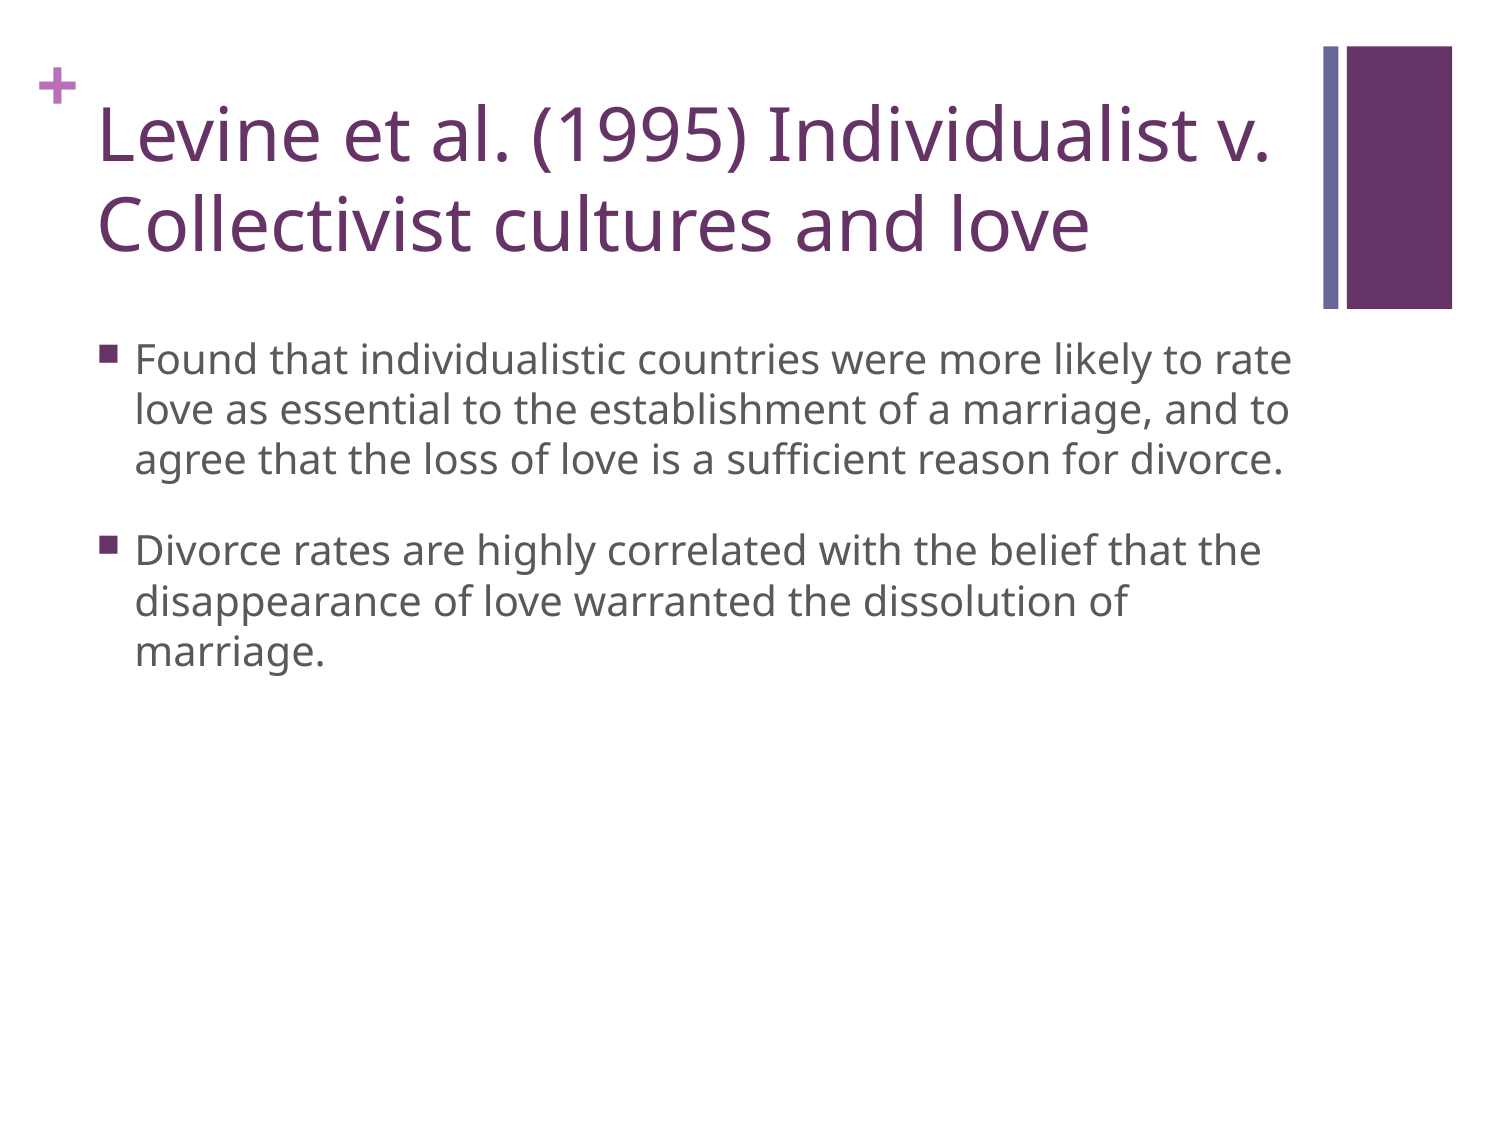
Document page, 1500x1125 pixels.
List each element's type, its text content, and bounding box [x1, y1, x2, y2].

list Found that individualistic countries were more likely to rate love as essential to the establishment of a marriage, and to agree that the loss of love is a sufficient reason for divorce. Divorce rates are highly correlated with the belief that the disappearance of love warranted the dissolution of marriage. [81, 324, 1322, 1005]
title Levine et al. (1995) Individualist v. Collectivist cultures and love [81, 79, 1322, 263]
